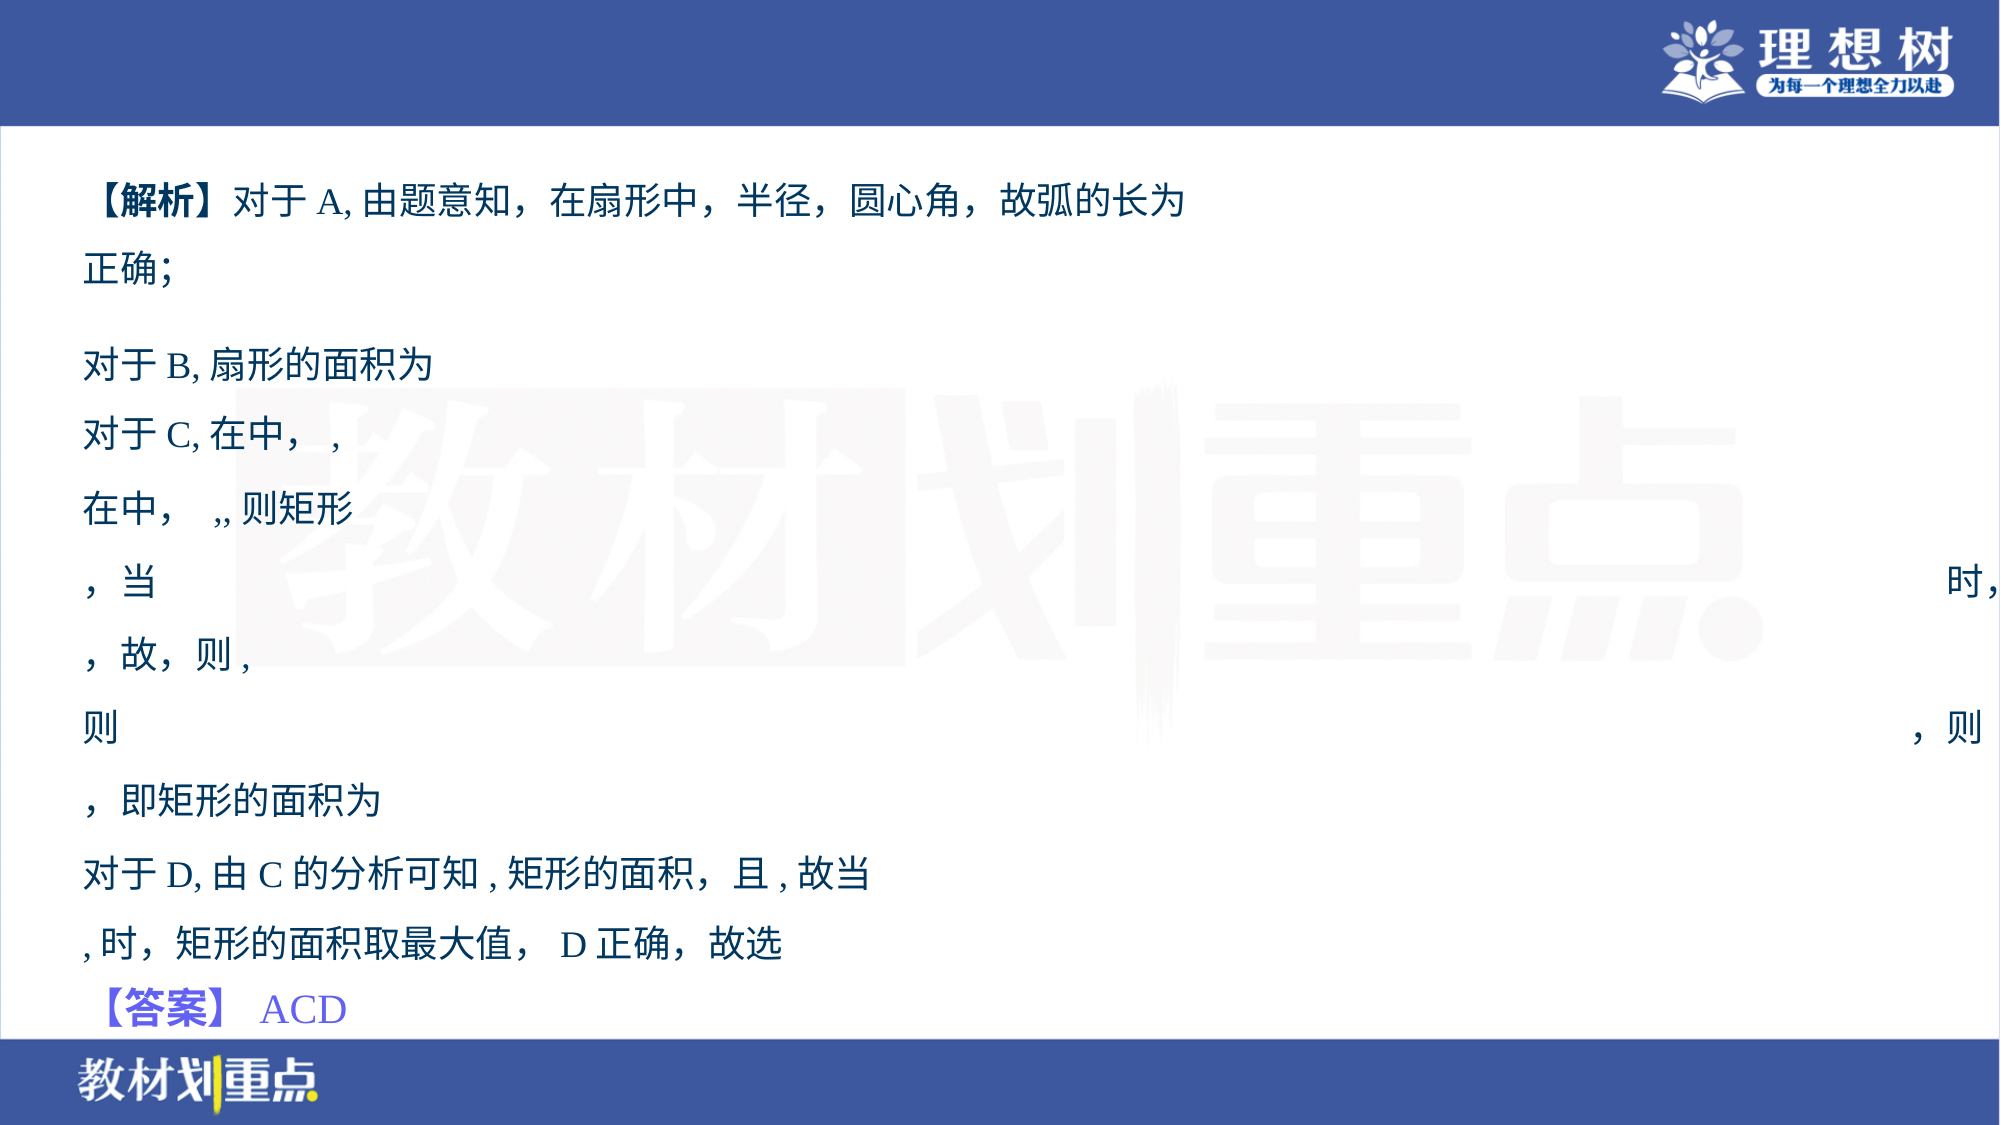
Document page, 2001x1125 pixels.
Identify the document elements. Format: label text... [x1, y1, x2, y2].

picture [0, 0, 2000, 1125]
text_box 【答案】ACD [82, 956, 1817, 1024]
